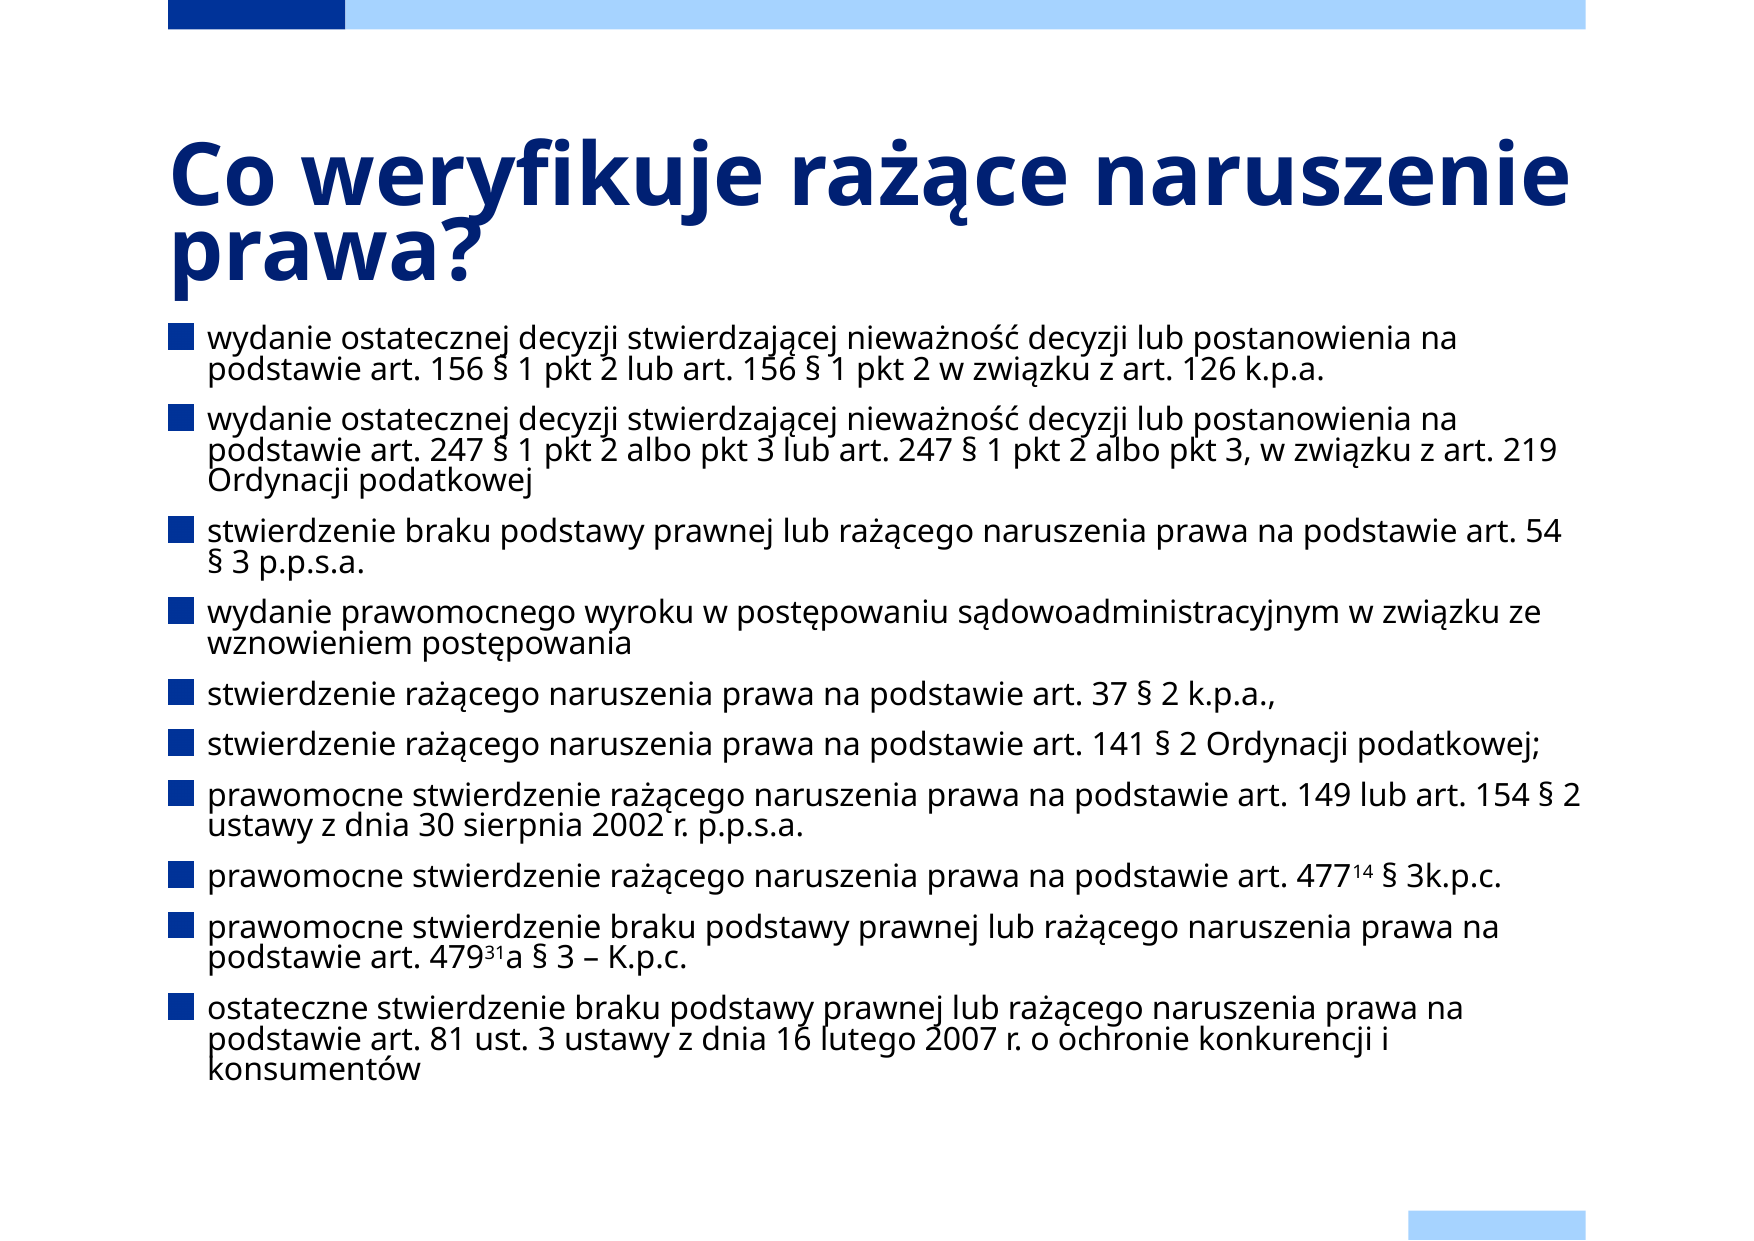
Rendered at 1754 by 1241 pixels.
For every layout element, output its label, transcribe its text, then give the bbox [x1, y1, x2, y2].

list wydanie ostatecznej decyzji stwierdzającej nieważność decyzji lub postanowienia na podstawie art. 156 § 1 pkt 2 lub art. 156 § 1 pkt 2 w związku z art. 126 k.p.a. wydanie ostatecznej decyzji stwierdzającej nieważność decyzji lub postanowienia na podstawie art. 247 § 1 pkt 2 albo pkt 3 lub art. 247 § 1 pkt 2 albo pkt 3, w związku z art. 219 Ordynacji podatkowej stwierdzenie braku podstawy prawnej lub rażącego naruszenia prawa na podstawie art. 54 § 3 p.p.s.a. wydanie prawomocnego wyroku w postępowaniu sądowoadministracyjnym w związku ze wznowieniem postępowania stwierdzenie rażącego naruszenia prawa na podstawie art. 37 § 2 k.p.a., stwierdzenie rażącego naruszenia prawa na podstawie art. 141 § 2 Ordynacji podatkowej; prawomocne stwierdzenie rażącego naruszenia prawa na podstawie art. 149 lub art. 154 § 2 ustawy z dnia 30 sierpnia 2002 r. p.p.s.a. prawomocne stwierdzenie rażącego naruszenia prawa na podstawie art. 47714 § 3k.p.c. prawomocne stwierdzenie braku podstawy prawnej lub rażącego naruszenia prawa na podstawie art. 47931a § 3 – K.p.c. ostateczne stwierdzenie braku podstawy prawnej lub rażącego naruszenia prawa na podstawie art. 81 ust. 3 ustawy z dnia 16 lutego 2007 r. o ochronie konkurencji i konsumentów [168, 324, 1586, 1093]
picture [168, 516, 194, 543]
picture [168, 993, 194, 1020]
picture [168, 912, 194, 938]
picture [168, 323, 194, 350]
picture [168, 780, 194, 806]
picture [168, 404, 194, 431]
picture [168, 679, 194, 705]
picture [168, 729, 194, 756]
picture [168, 861, 194, 888]
title Co weryfikuje rażące naruszenie prawa? [168, 147, 1586, 324]
picture [168, 597, 194, 624]
